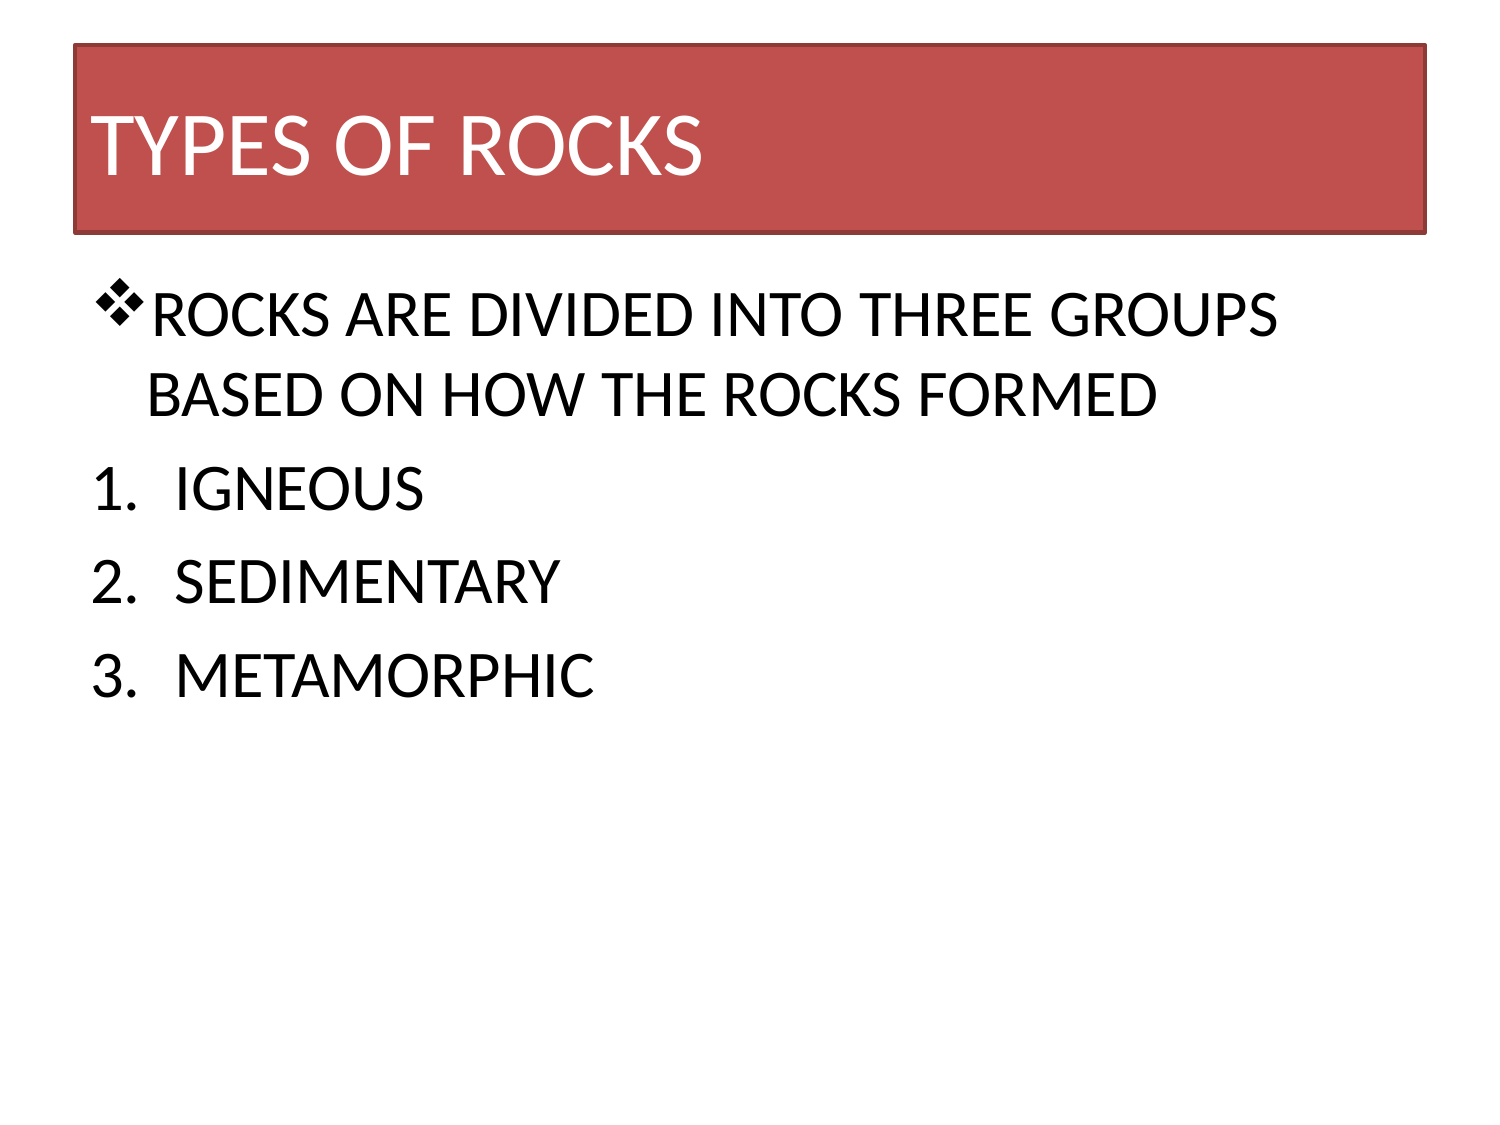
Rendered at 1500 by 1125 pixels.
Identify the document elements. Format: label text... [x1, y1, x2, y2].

title TYPES OF ROCKS [73, 43, 1427, 235]
list ROCKS ARE DIVIDED INTO THREE GROUPS BASED ON HOW THE ROCKS FORMED IGNEOUS SEDIMENTARY METAMORPHIC [75, 262, 1425, 1005]
